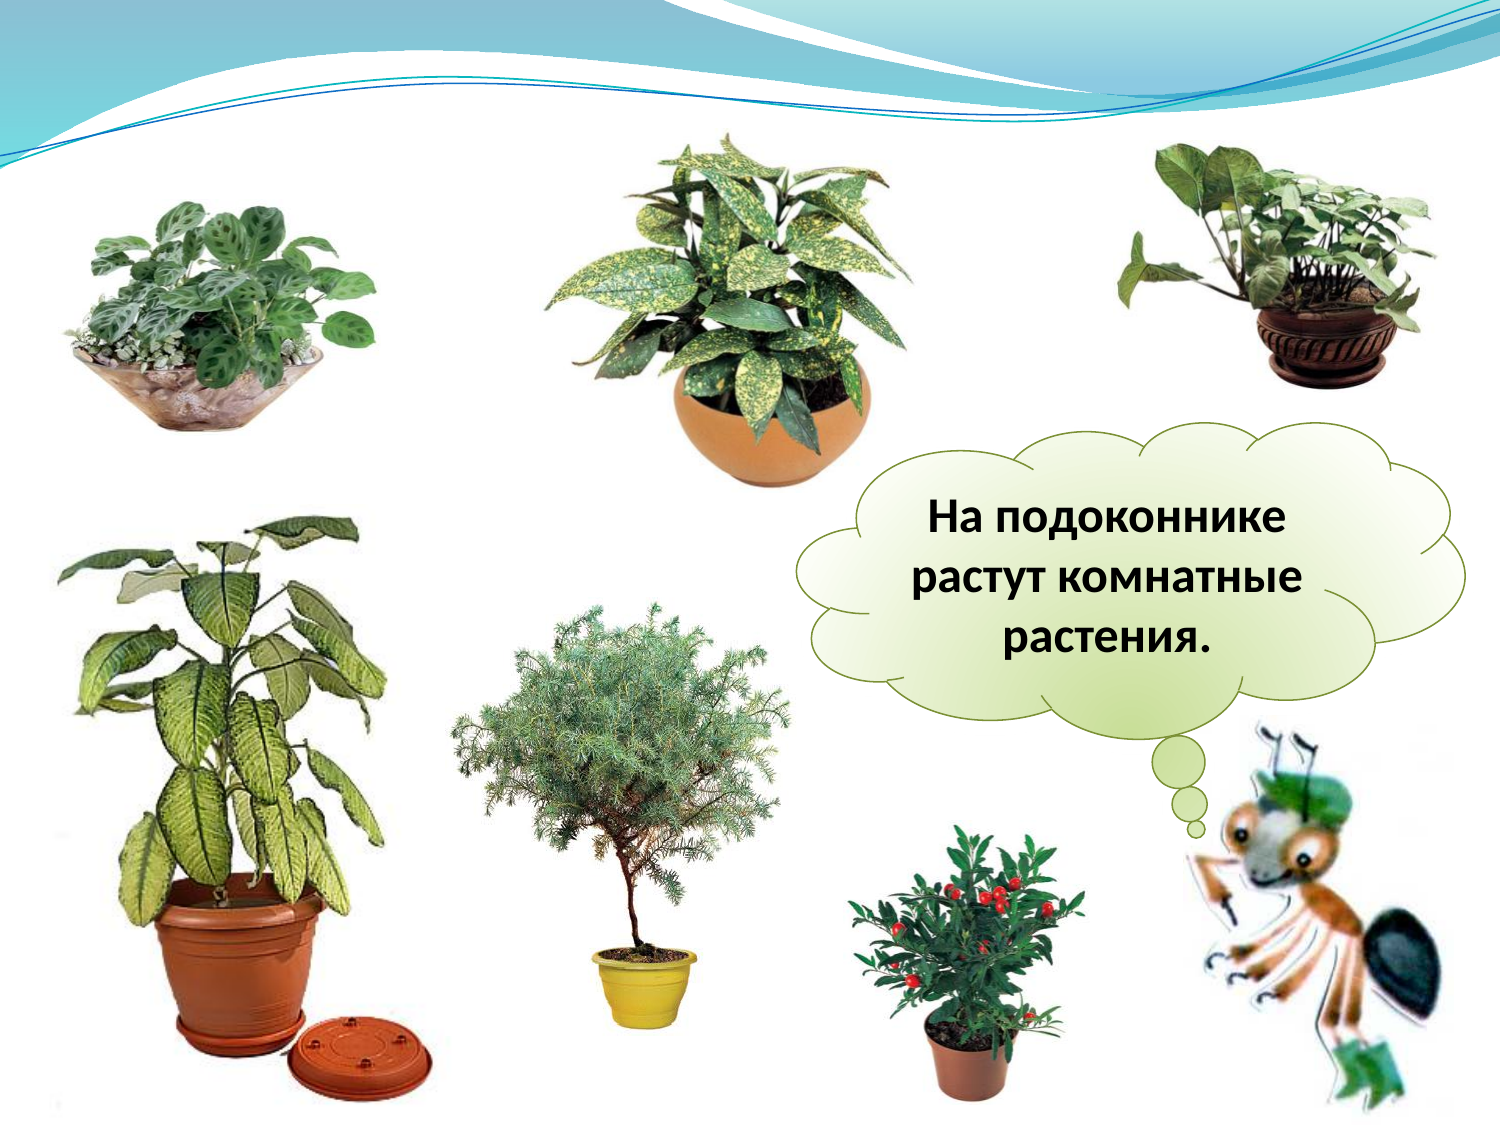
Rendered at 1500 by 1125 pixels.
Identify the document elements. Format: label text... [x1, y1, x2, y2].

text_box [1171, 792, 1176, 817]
text_box На подоконнике растут комнатные растения. [795, 422, 1466, 790]
picture [1183, 715, 1454, 1125]
picture [1112, 140, 1442, 393]
picture [0, 504, 798, 1125]
picture [538, 128, 920, 493]
picture [58, 198, 381, 437]
picture [843, 820, 1091, 1106]
